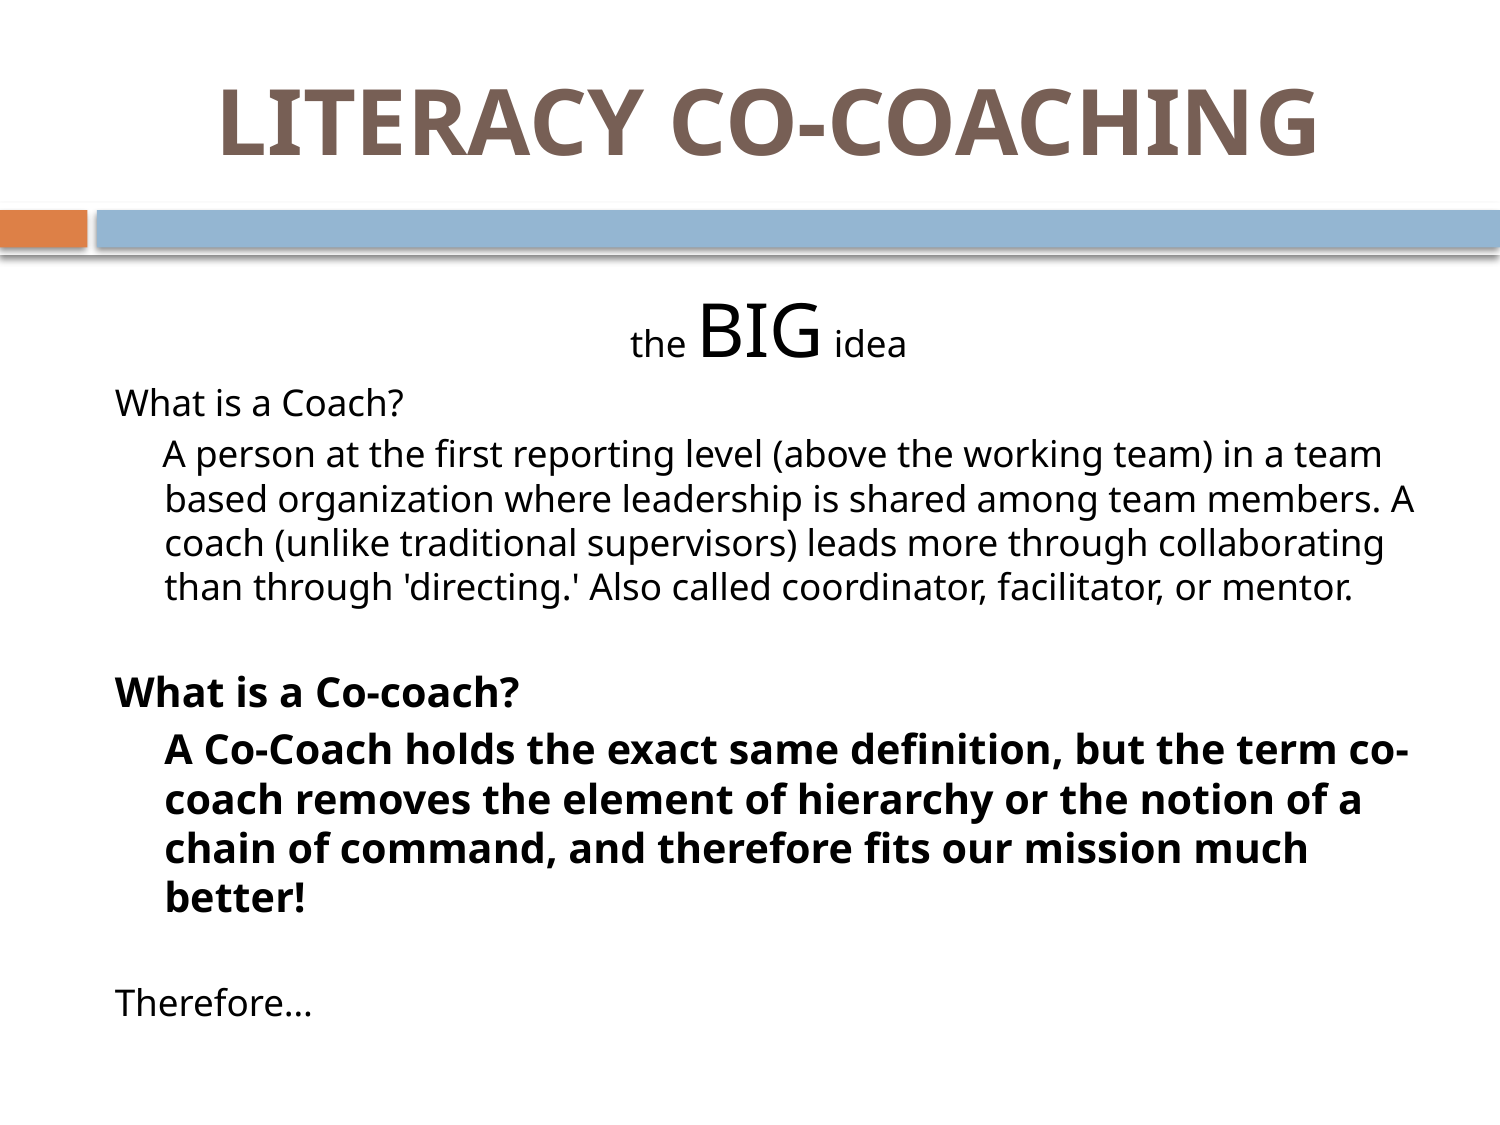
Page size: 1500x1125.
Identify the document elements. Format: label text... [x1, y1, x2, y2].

title LITERACY CO-COACHING [100, 37, 1438, 200]
list the BIG idea What is a Coach? A person at the first reporting level (above the working team) in a team based organization where leadership is shared among team members. A coach (unlike traditional supervisors) leads more through collaborating than through 'directing.' Also called coordinator, facilitator, or mentor. What is a Co-coach? A Co-Coach holds the exact same definition, but the term co-coach removes the element of hierarchy or the notion of a chain of command, and therefore fits our mission much better! Therefore… [99, 275, 1438, 1063]
